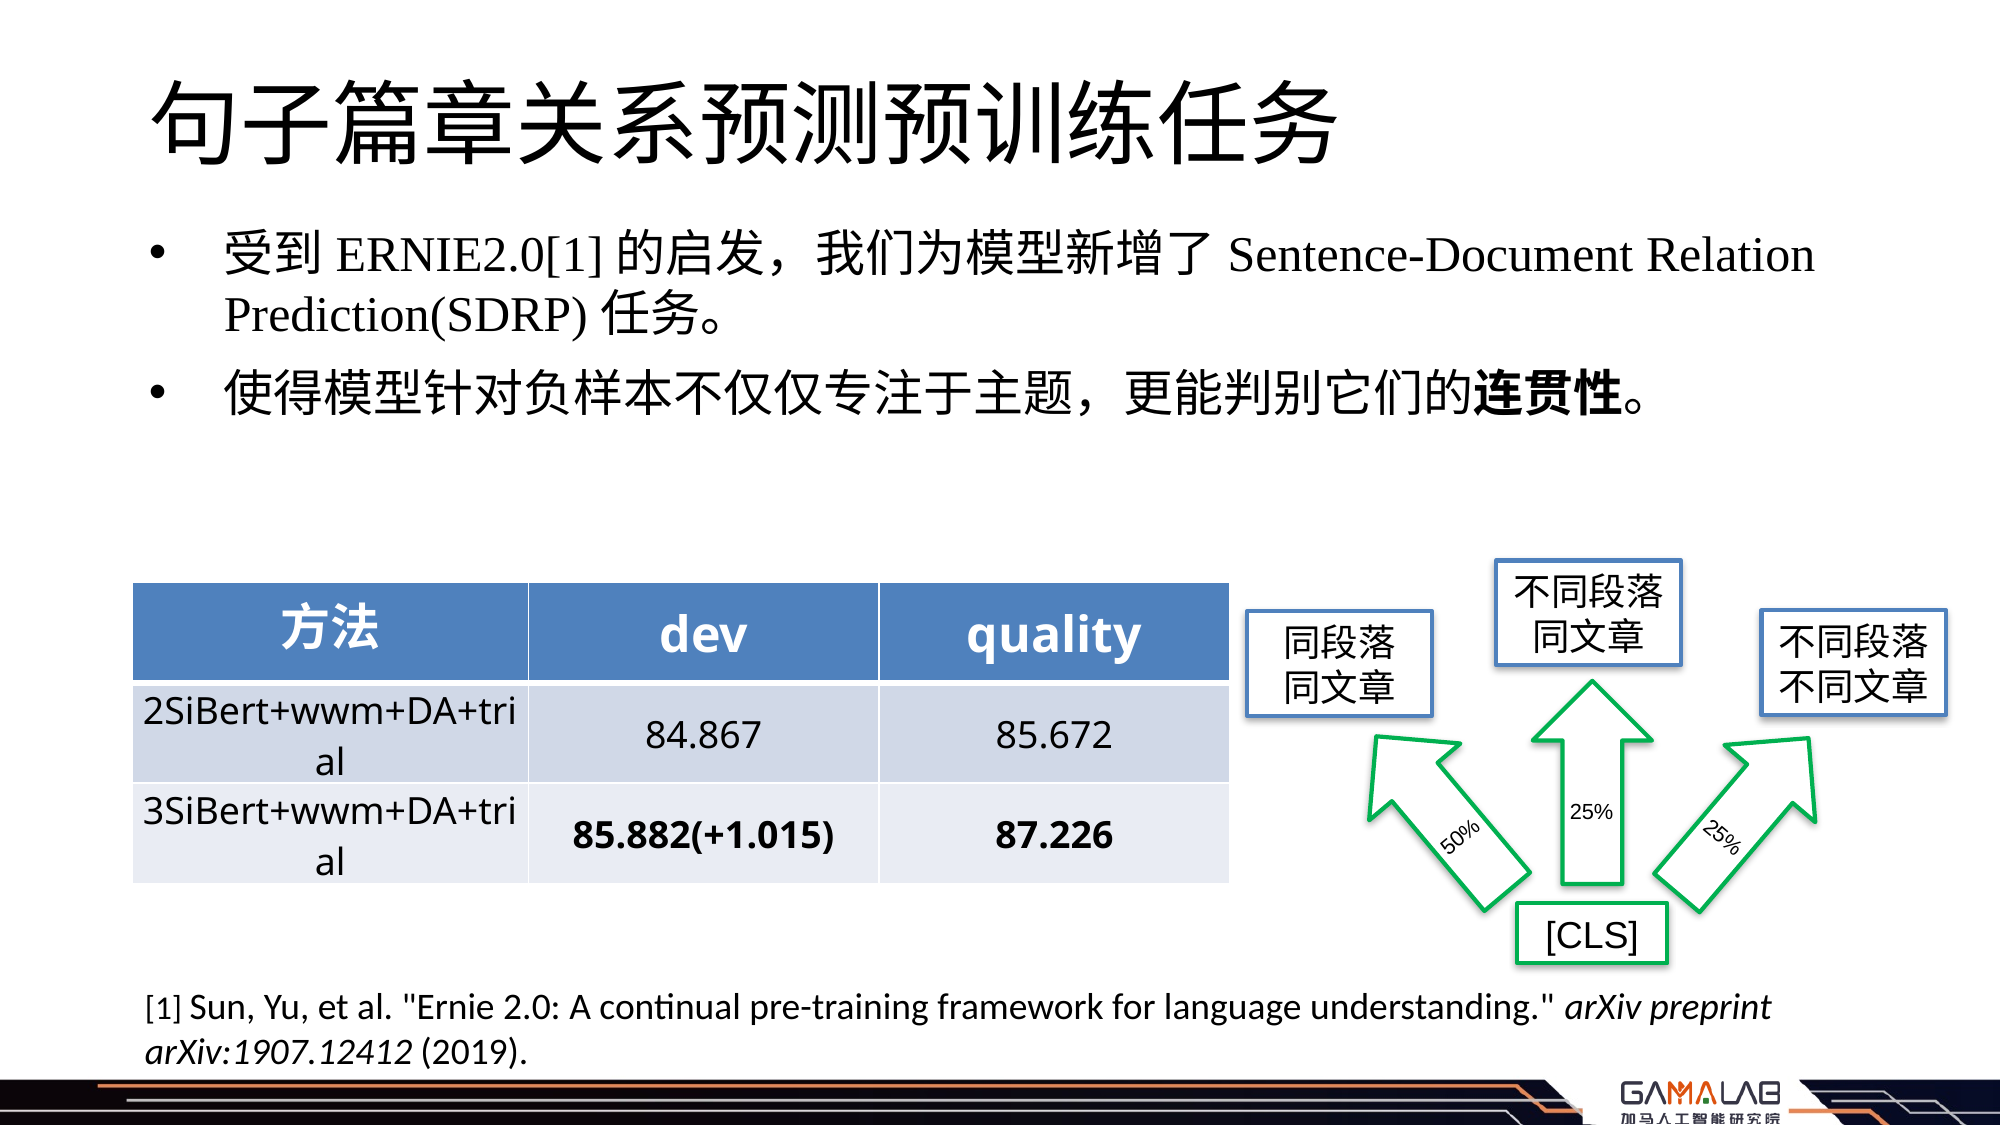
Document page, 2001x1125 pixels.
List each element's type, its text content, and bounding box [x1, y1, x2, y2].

table_cell 87.226 [880, 784, 1229, 883]
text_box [1246, 559, 1947, 964]
text_box [1] Sun, Yu, et al. "Ernie 2.0: A continual pre-training framework for language understanding." arXiv preprint arXiv:1907.12412 (2019). [137, 974, 1902, 1080]
table_cell 2SiBert+wwm+DA+trial [133, 686, 528, 782]
table_cell 3SiBert+wwm+DA+trial [133, 784, 528, 883]
table_header dev [529, 583, 878, 680]
table_header 方法 [133, 583, 528, 680]
picture [1621, 1081, 1780, 1124]
title 句子篇章关系预测预训练任务 [137, 59, 1863, 216]
picture [0, 0, 2000, 1125]
table_header quality [880, 583, 1229, 680]
table_cell 84.867 [529, 686, 878, 782]
table_cell 85.882(+1.015) [529, 784, 878, 883]
table_cell 85.672 [880, 686, 1229, 782]
list 受到ERNIE2.0[1]的启发，我们为模型新增了Sentence-Document Relation Prediction(SDRP)任务。 使得模型针对负样本不仅仅专注于主题，更能判别它们的连贯性。 [137, 216, 1863, 930]
